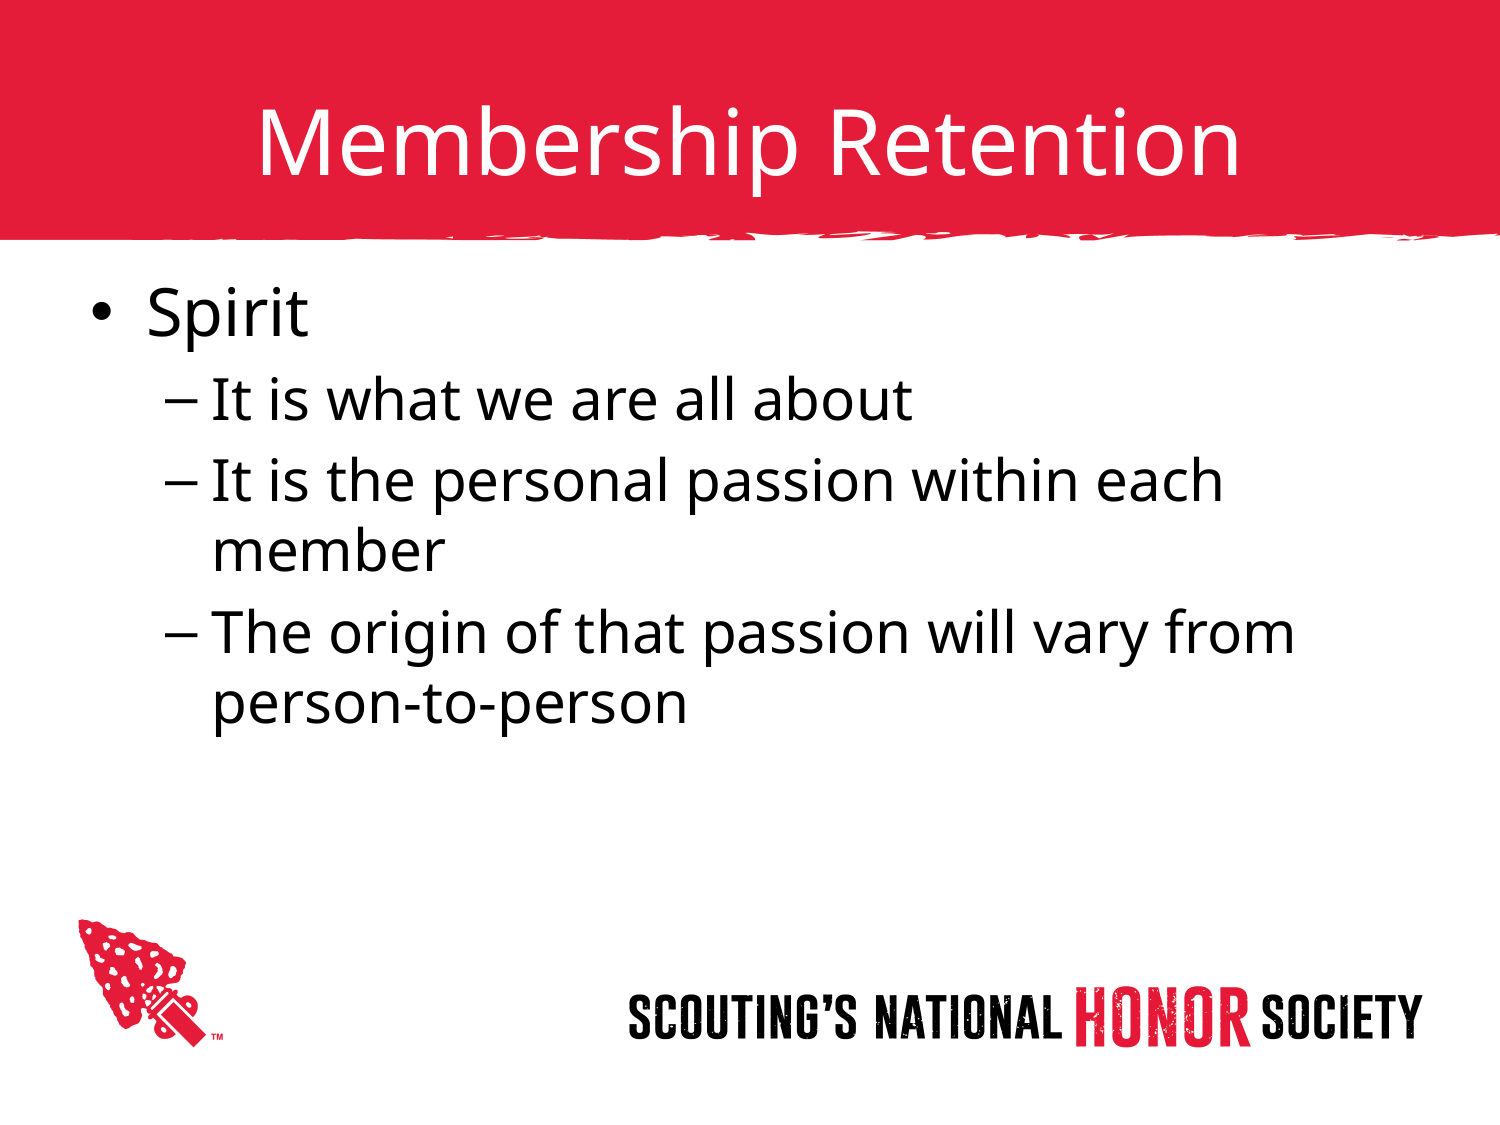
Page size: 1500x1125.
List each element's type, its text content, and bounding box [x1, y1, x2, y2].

picture [0, 0, 1500, 1125]
list Spirit It is what we are all about It is the personal passion within each member The origin of that passion will vary from person-to-person [75, 262, 1425, 1005]
title Membership Retention [75, 45, 1425, 233]
